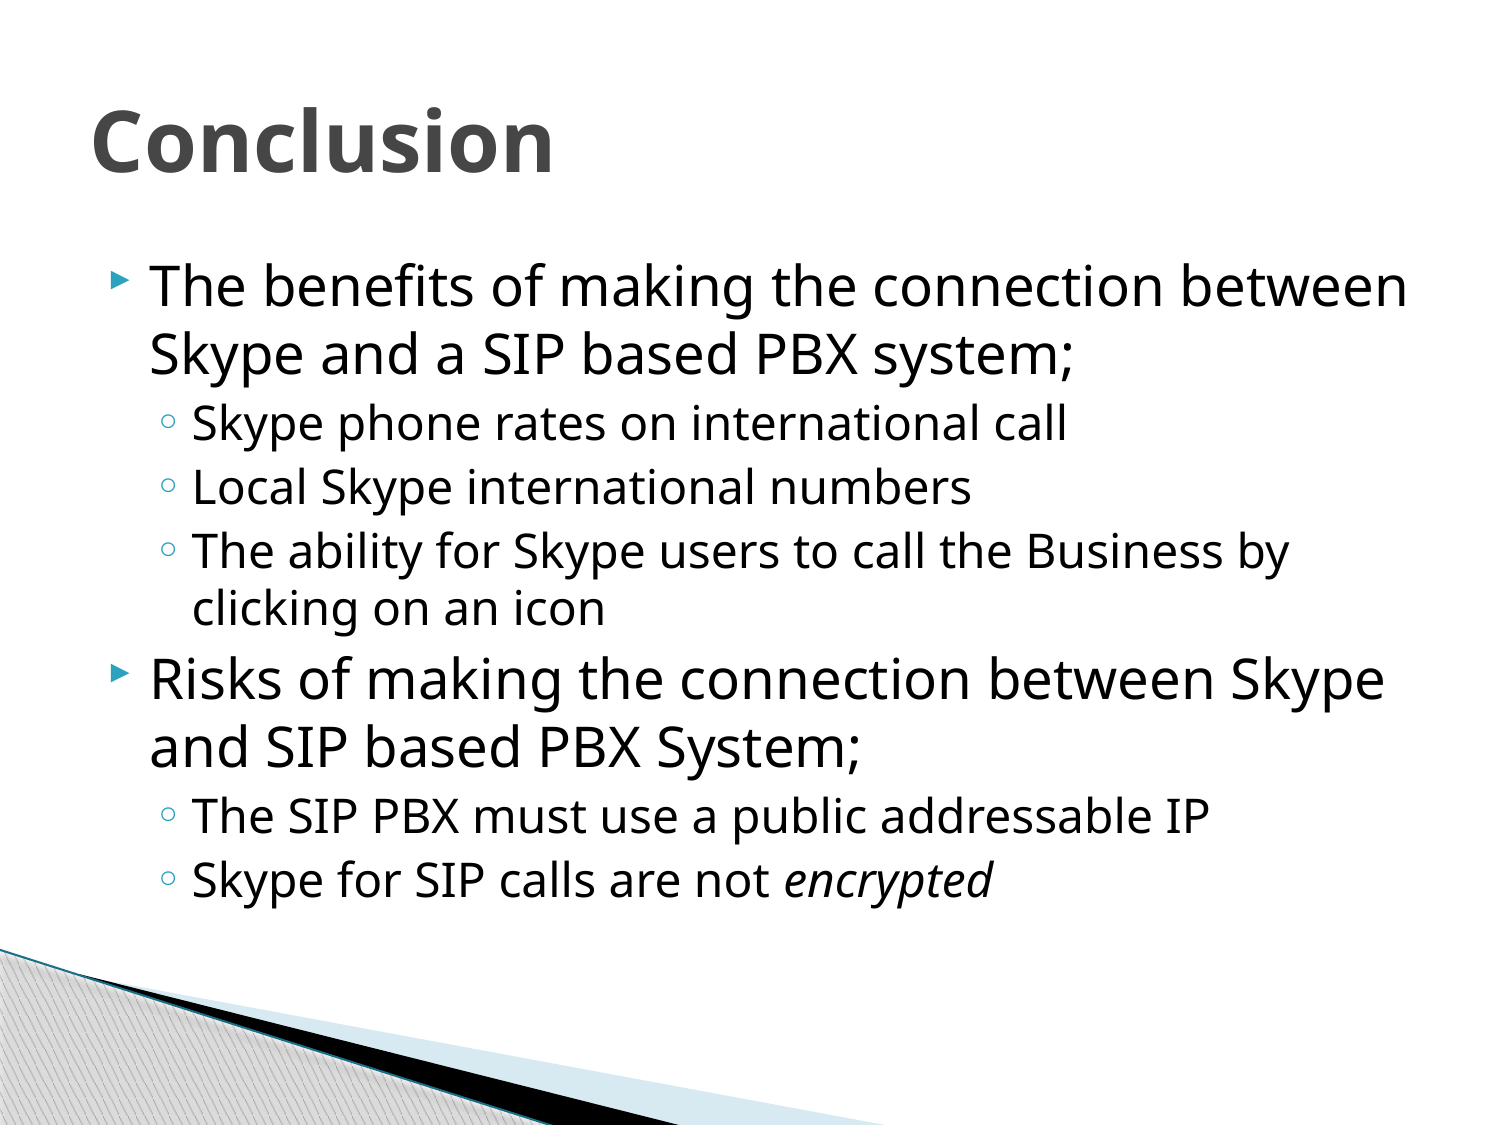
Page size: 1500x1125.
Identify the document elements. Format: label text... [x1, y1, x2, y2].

list The benefits of making the connection between Skype and a SIP based PBX system; Skype phone rates on international call Local Skype international numbers The ability for Skype users to call the Business by clicking on an icon Risks of making the connection between Skype and SIP based PBX System; The SIP PBX must use a public addressable IP Skype for SIP calls are not encrypted [75, 243, 1425, 986]
title Conclusion [75, 45, 1425, 233]
